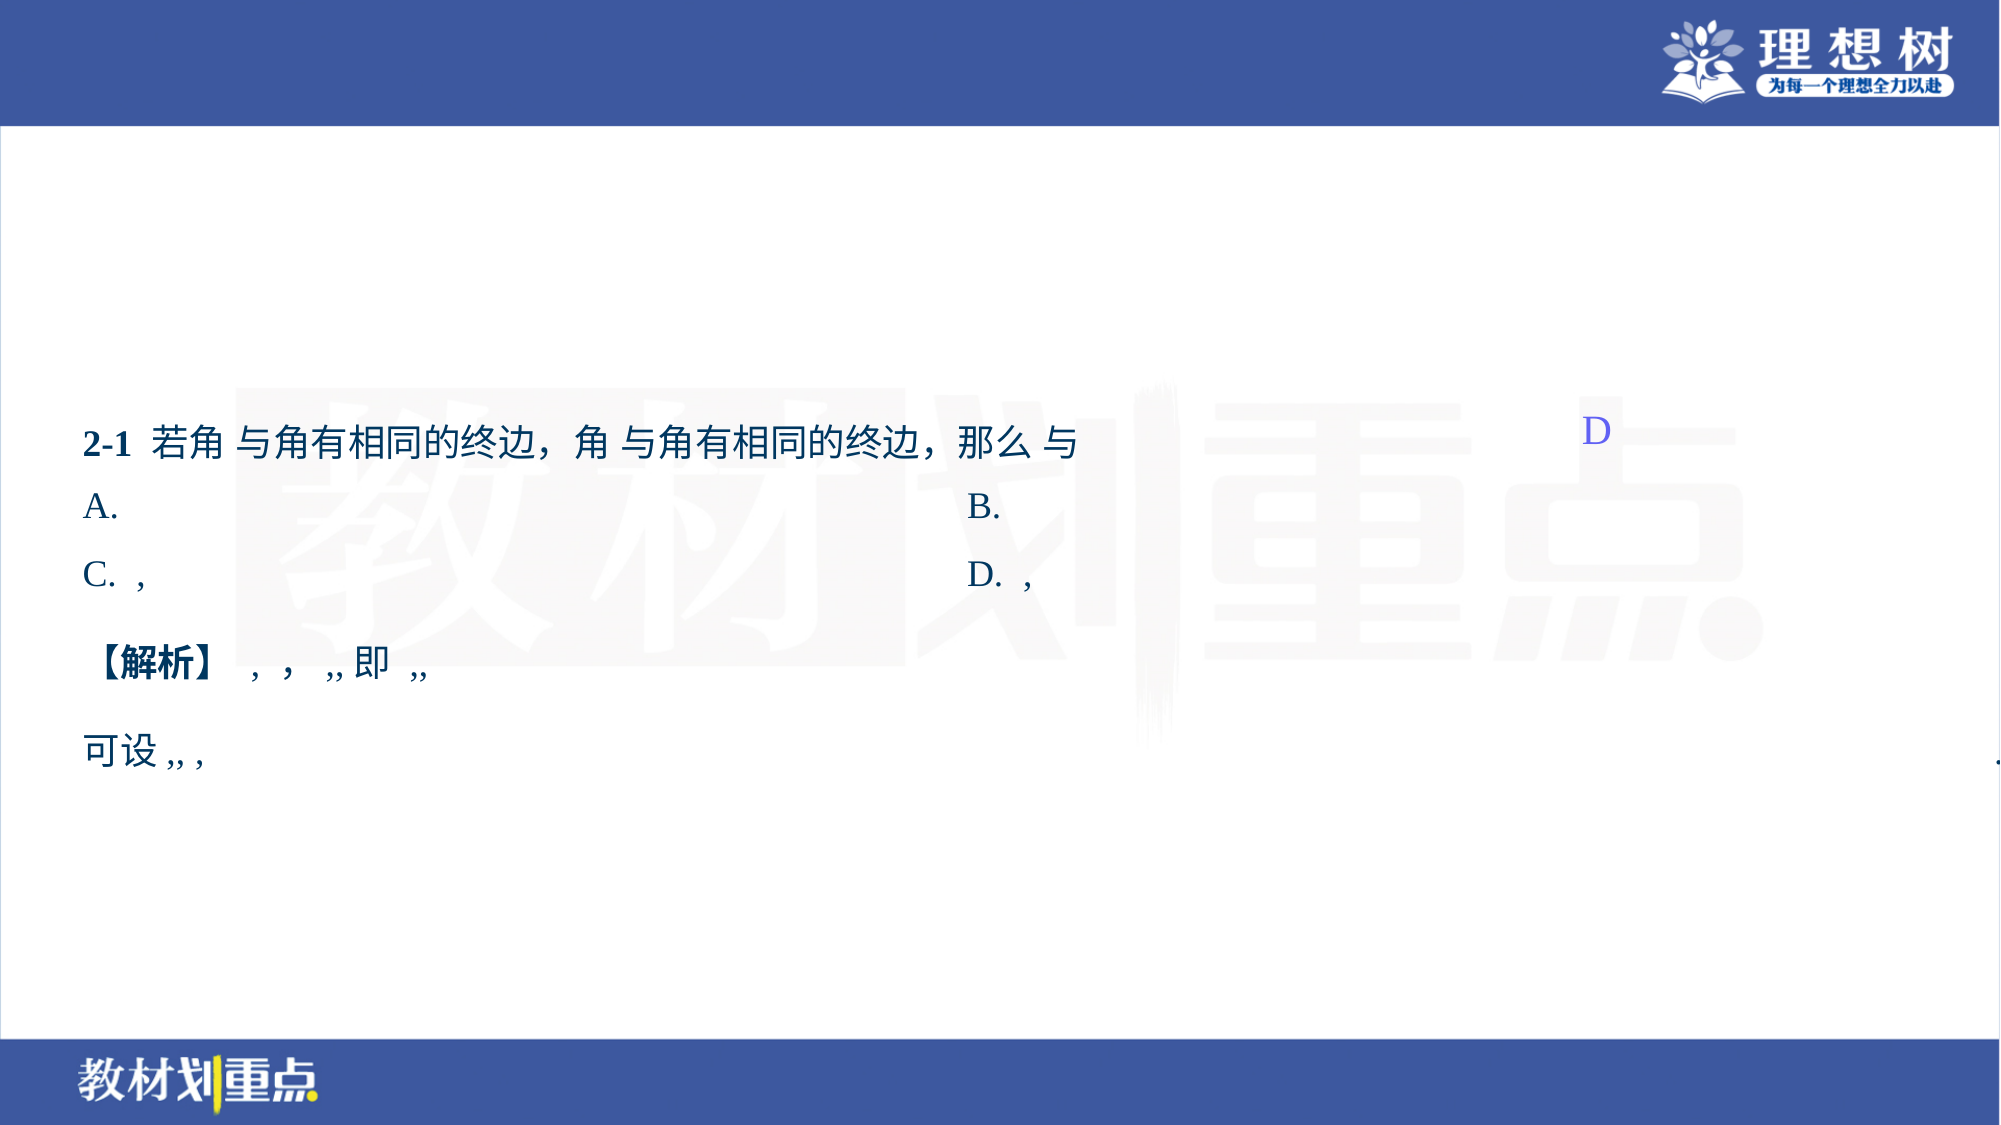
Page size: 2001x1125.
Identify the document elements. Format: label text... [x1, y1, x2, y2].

text_box D [1566, 401, 1628, 451]
picture [0, 0, 2000, 1125]
